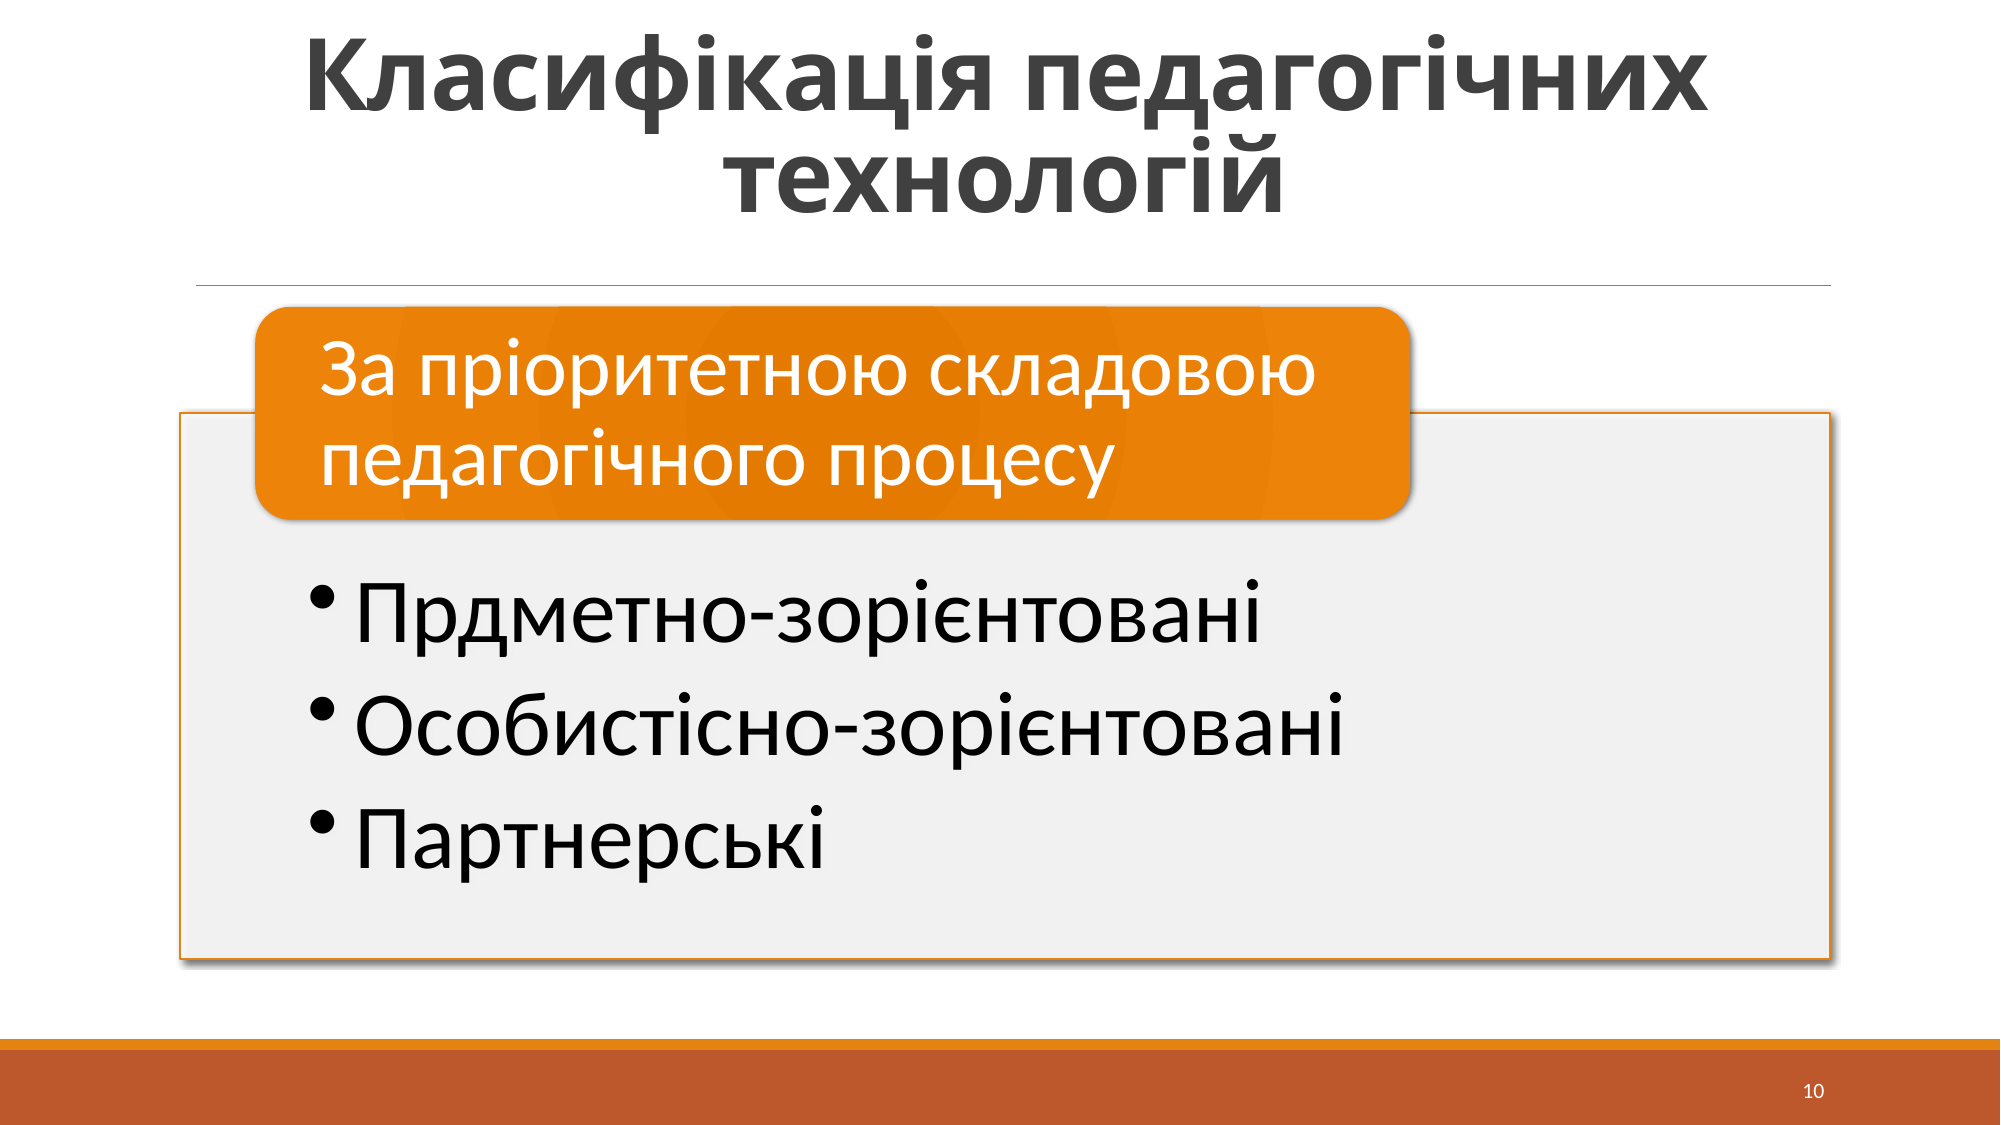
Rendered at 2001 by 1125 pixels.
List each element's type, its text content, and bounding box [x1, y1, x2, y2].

title Класифікація педагогічних технологій [180, 107, 1830, 241]
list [179, 302, 1831, 964]
slide_number 10 [1624, 1059, 1840, 1120]
